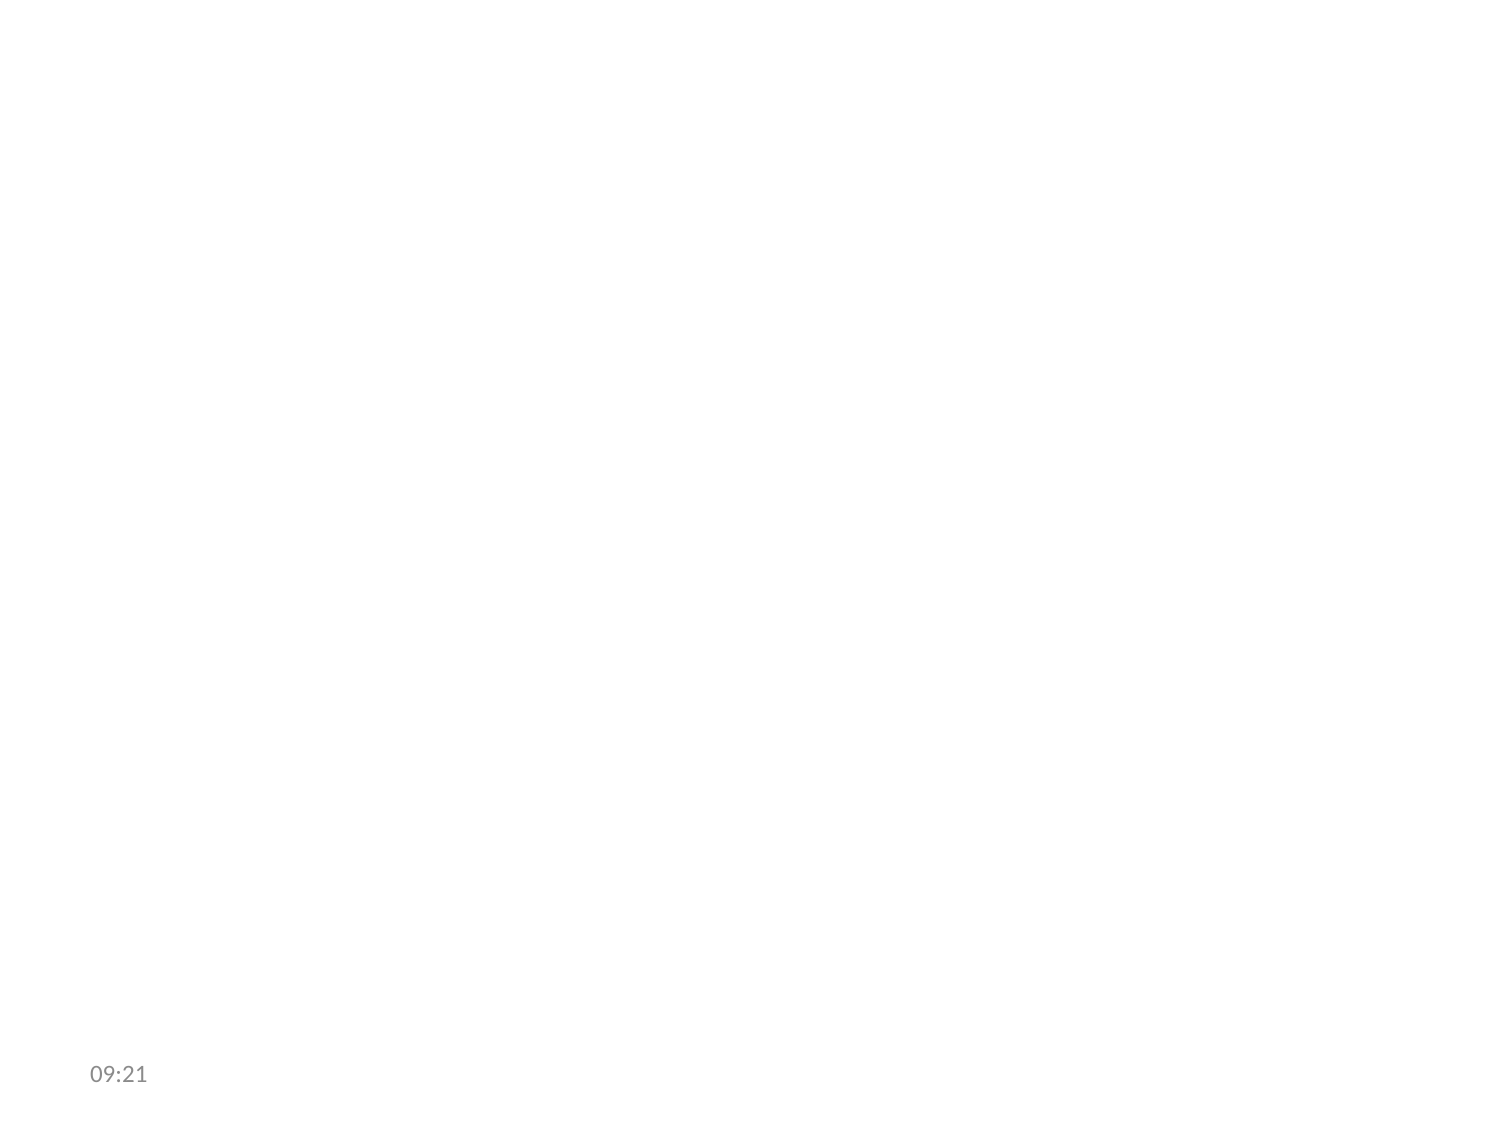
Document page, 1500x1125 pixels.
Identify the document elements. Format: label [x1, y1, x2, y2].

slide_number [75, 1042, 425, 1103]
